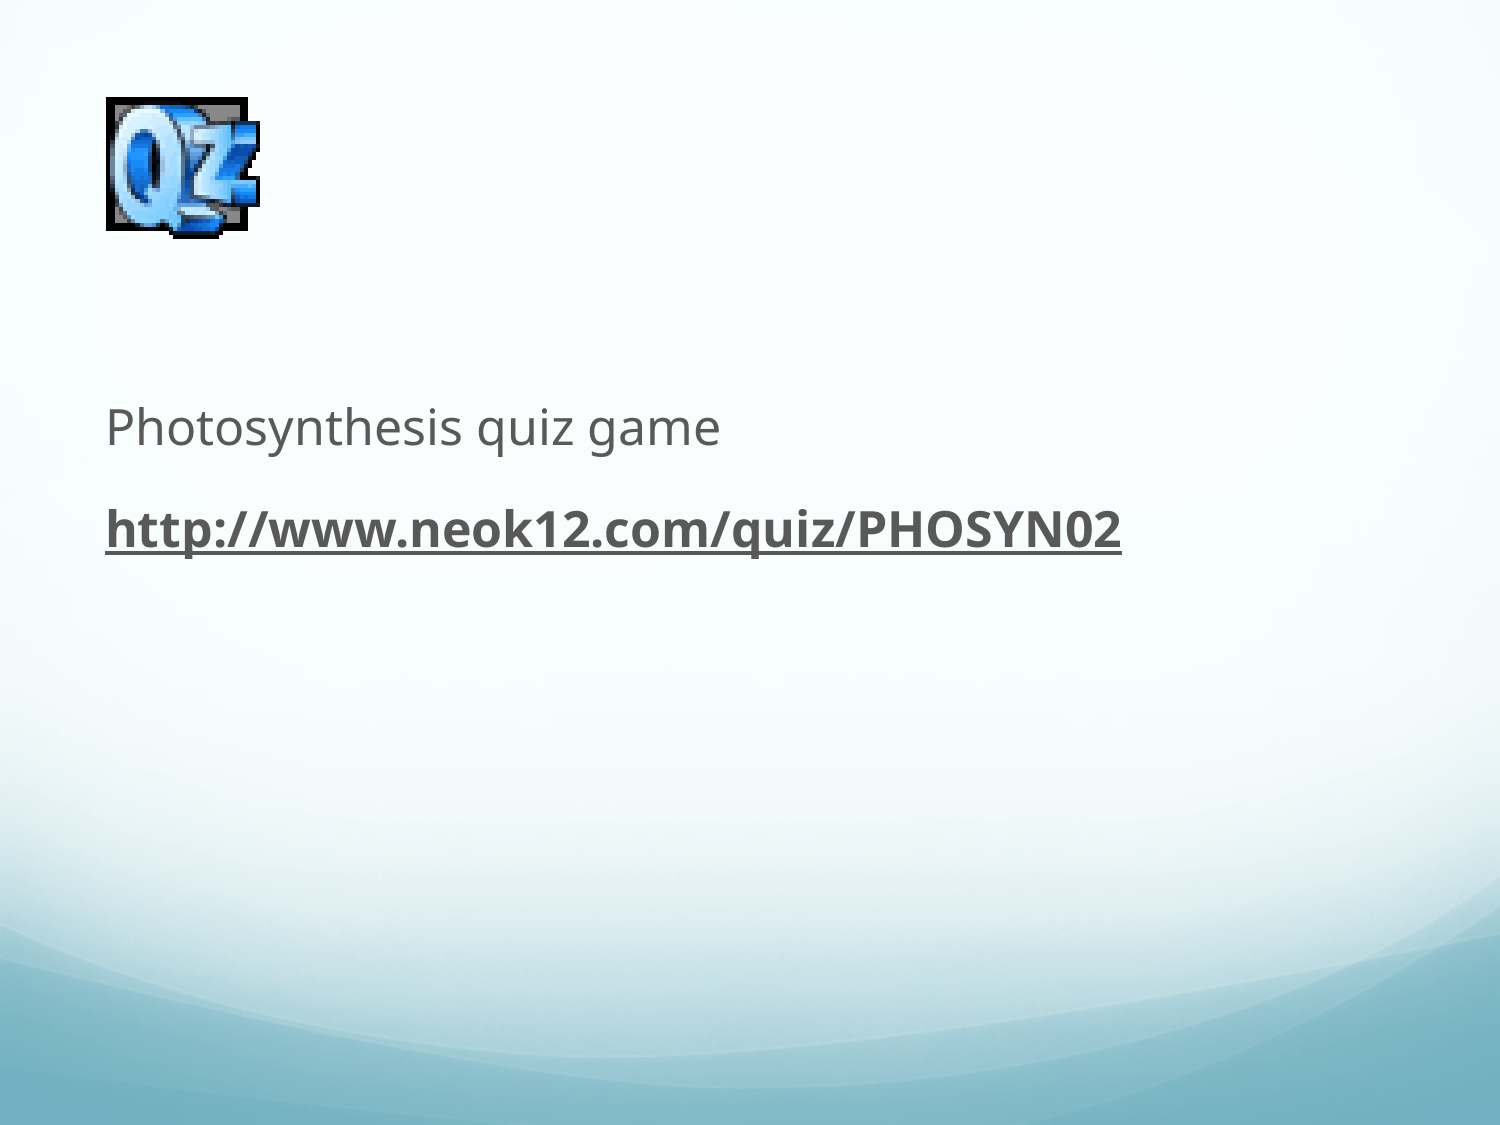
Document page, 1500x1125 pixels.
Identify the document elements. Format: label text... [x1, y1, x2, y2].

picture [89, 82, 265, 247]
list Photosynthesis quiz game http://www.neok12.com/quiz/PHOSYN02 [89, 82, 1410, 976]
